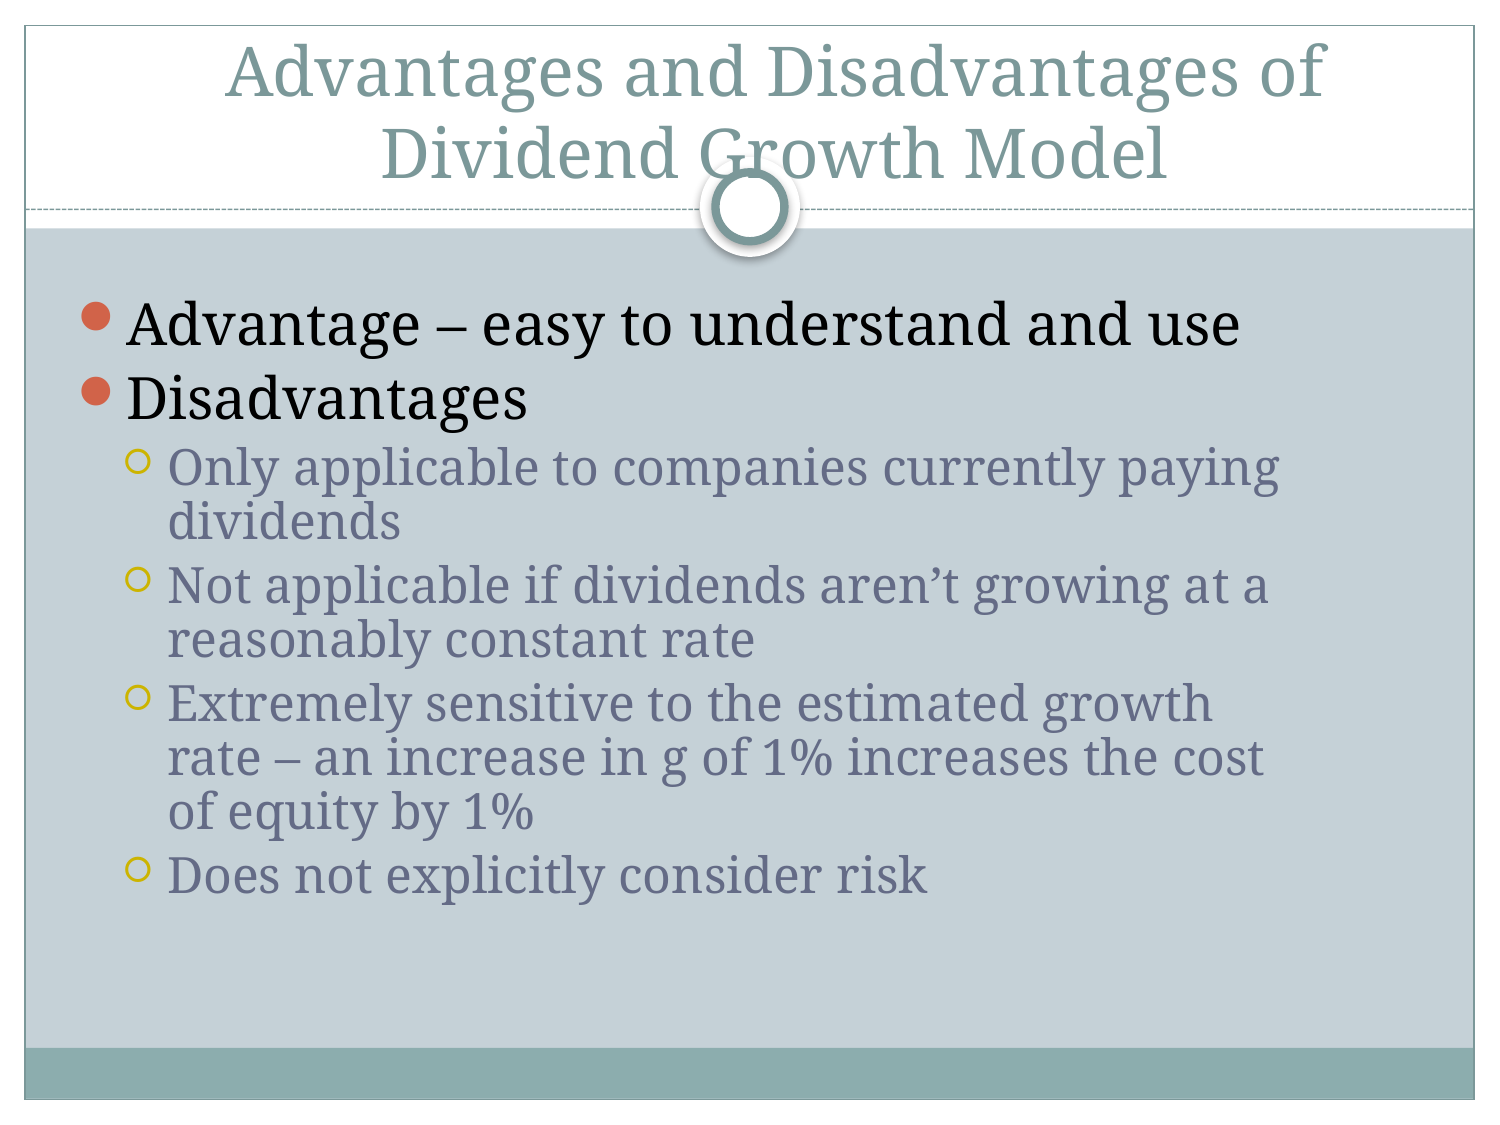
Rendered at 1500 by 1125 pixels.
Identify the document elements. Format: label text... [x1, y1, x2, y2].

list Advantage – easy to understand and use Disadvantages Only applicable to companies currently paying dividends Not applicable if dividends aren’t growing at a reasonably constant rate Extremely sensitive to the estimated growth rate – an increase in g of 1% increases the cost of equity by 1% Does not explicitly consider risk [62, 287, 1300, 1031]
title Advantages and Disadvantages of Dividend Growth Model [62, 50, 1488, 200]
